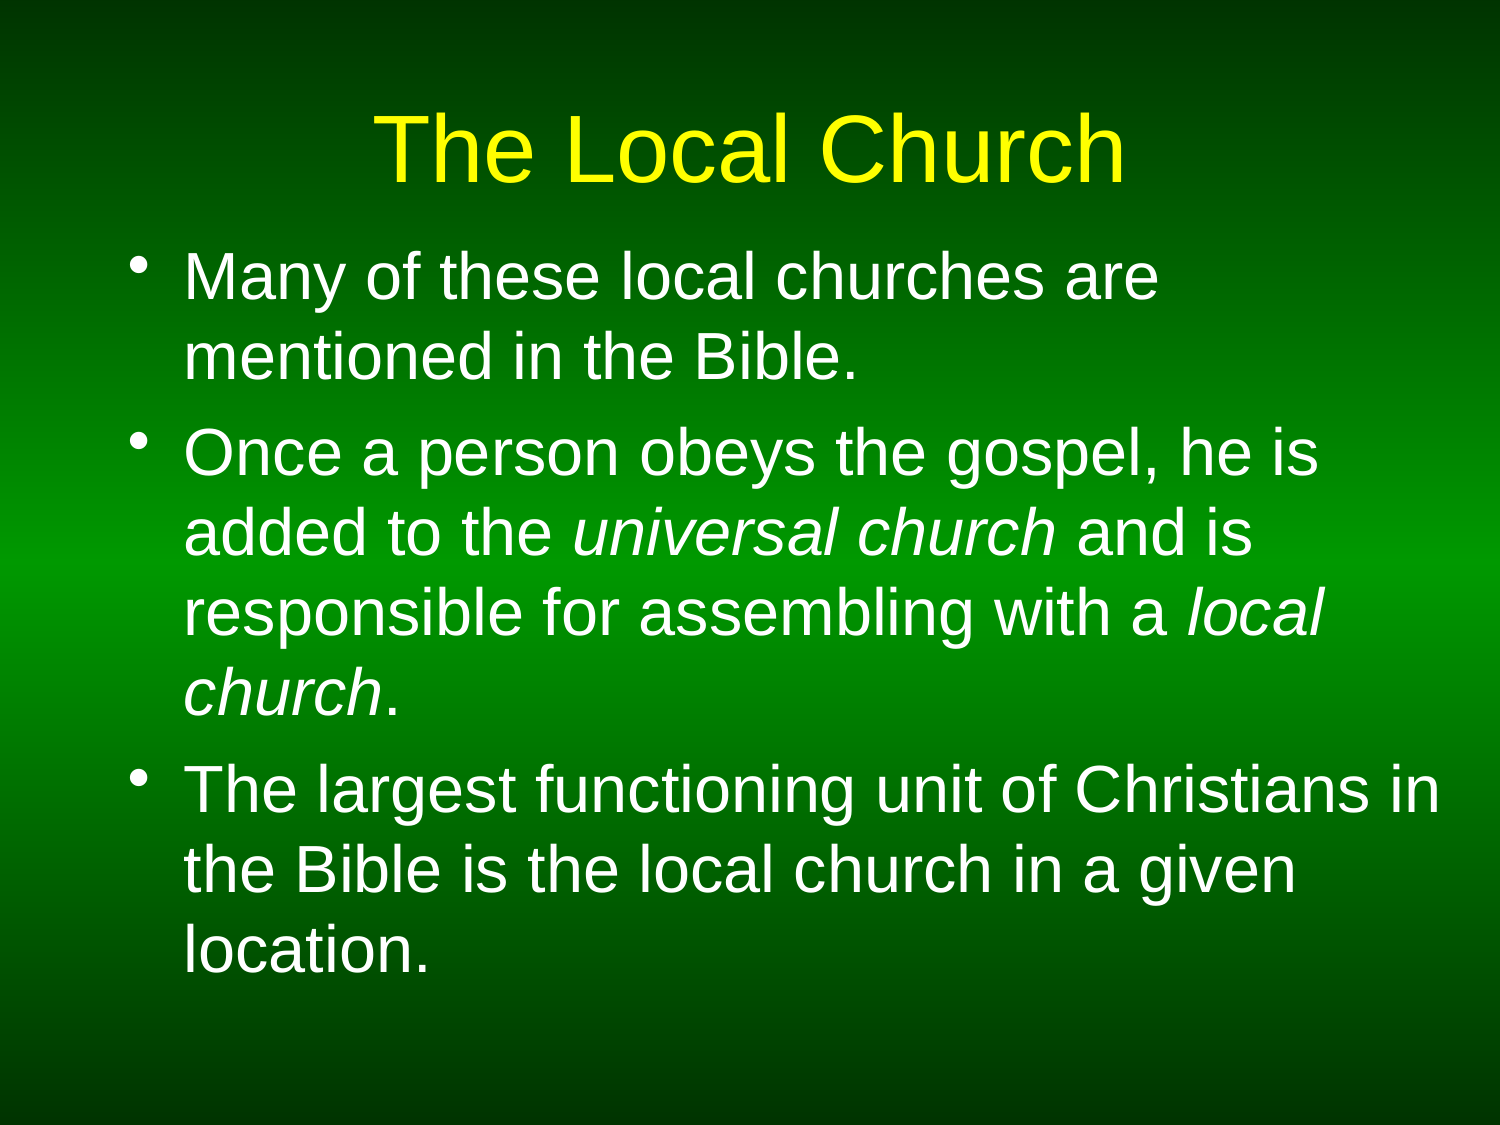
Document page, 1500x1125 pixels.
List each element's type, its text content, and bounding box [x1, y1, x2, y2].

title The Local Church [37, 50, 1463, 238]
list Many of these local churches are mentioned in the Bible. Once a person obeys the gospel, he is added to the universal church and is responsible for assembling with a local church. The largest functioning unit of Christians in the Bible is the local church in a given location. [112, 224, 1463, 1125]
